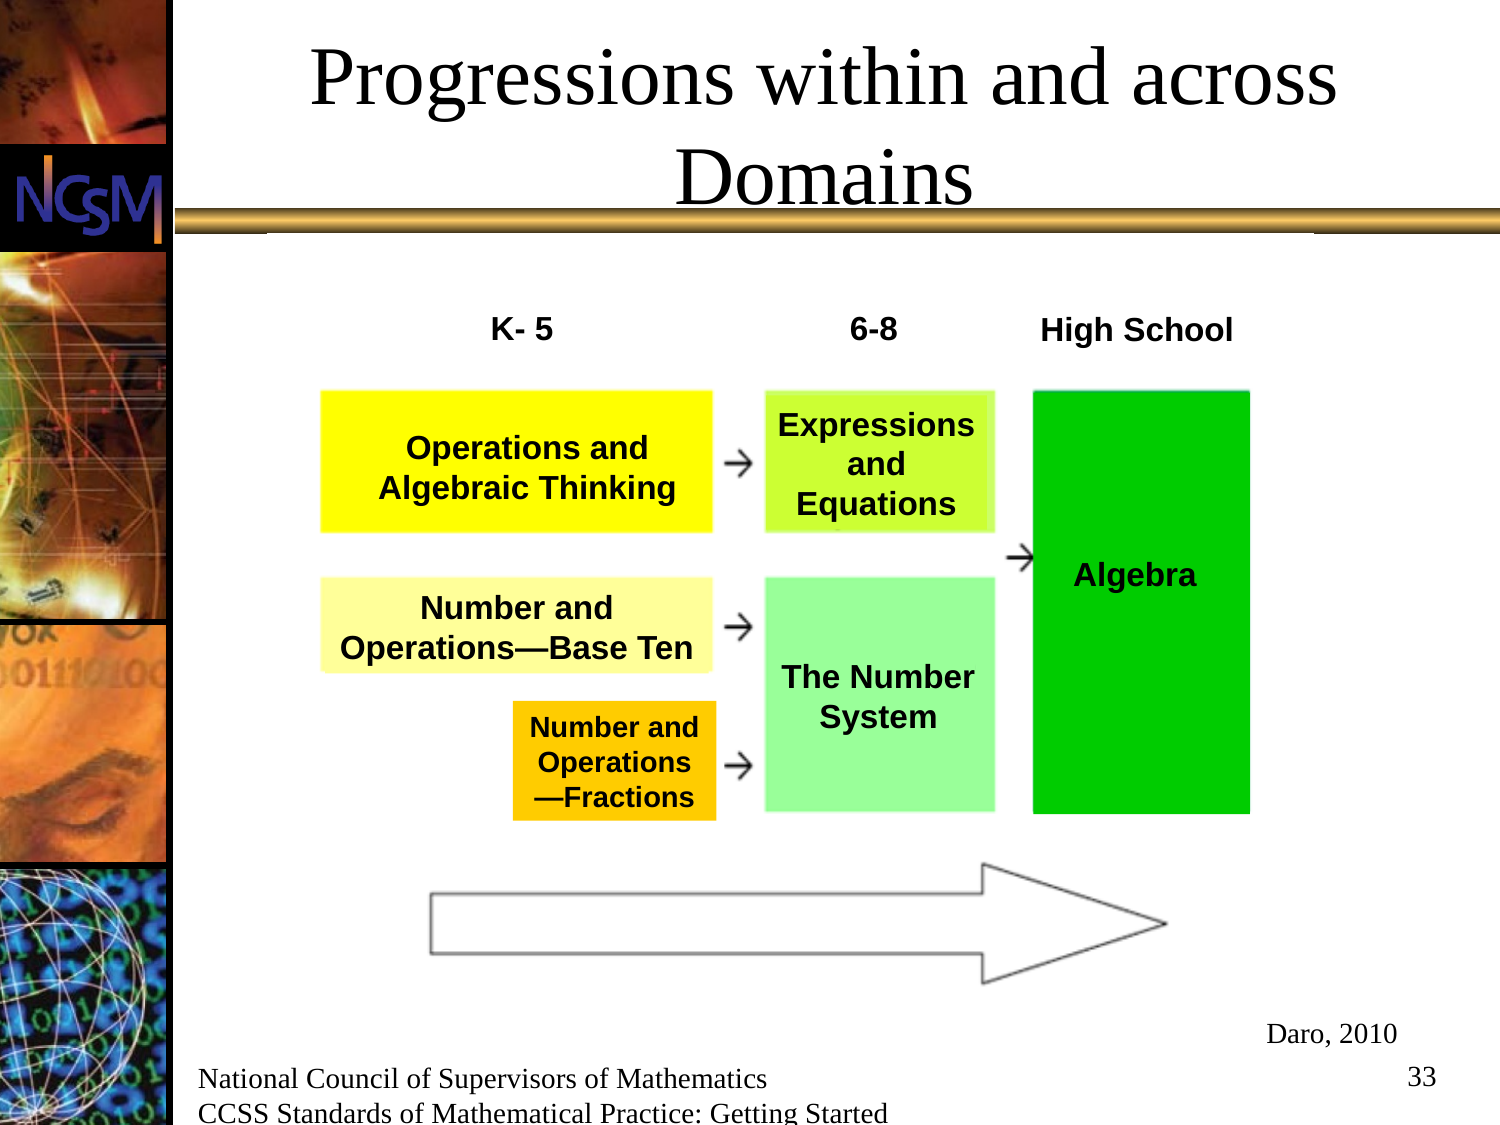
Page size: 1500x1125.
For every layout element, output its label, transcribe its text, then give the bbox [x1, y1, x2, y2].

slide_number 33 [1379, 1049, 1453, 1125]
picture [0, 0, 167, 619]
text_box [267, 233, 1314, 1013]
picture [0, 625, 166, 862]
title Progressions within and across Domains [200, 37, 1450, 206]
text_box Daro, 2010 [1251, 1007, 1451, 1058]
picture [0, 869, 166, 1125]
